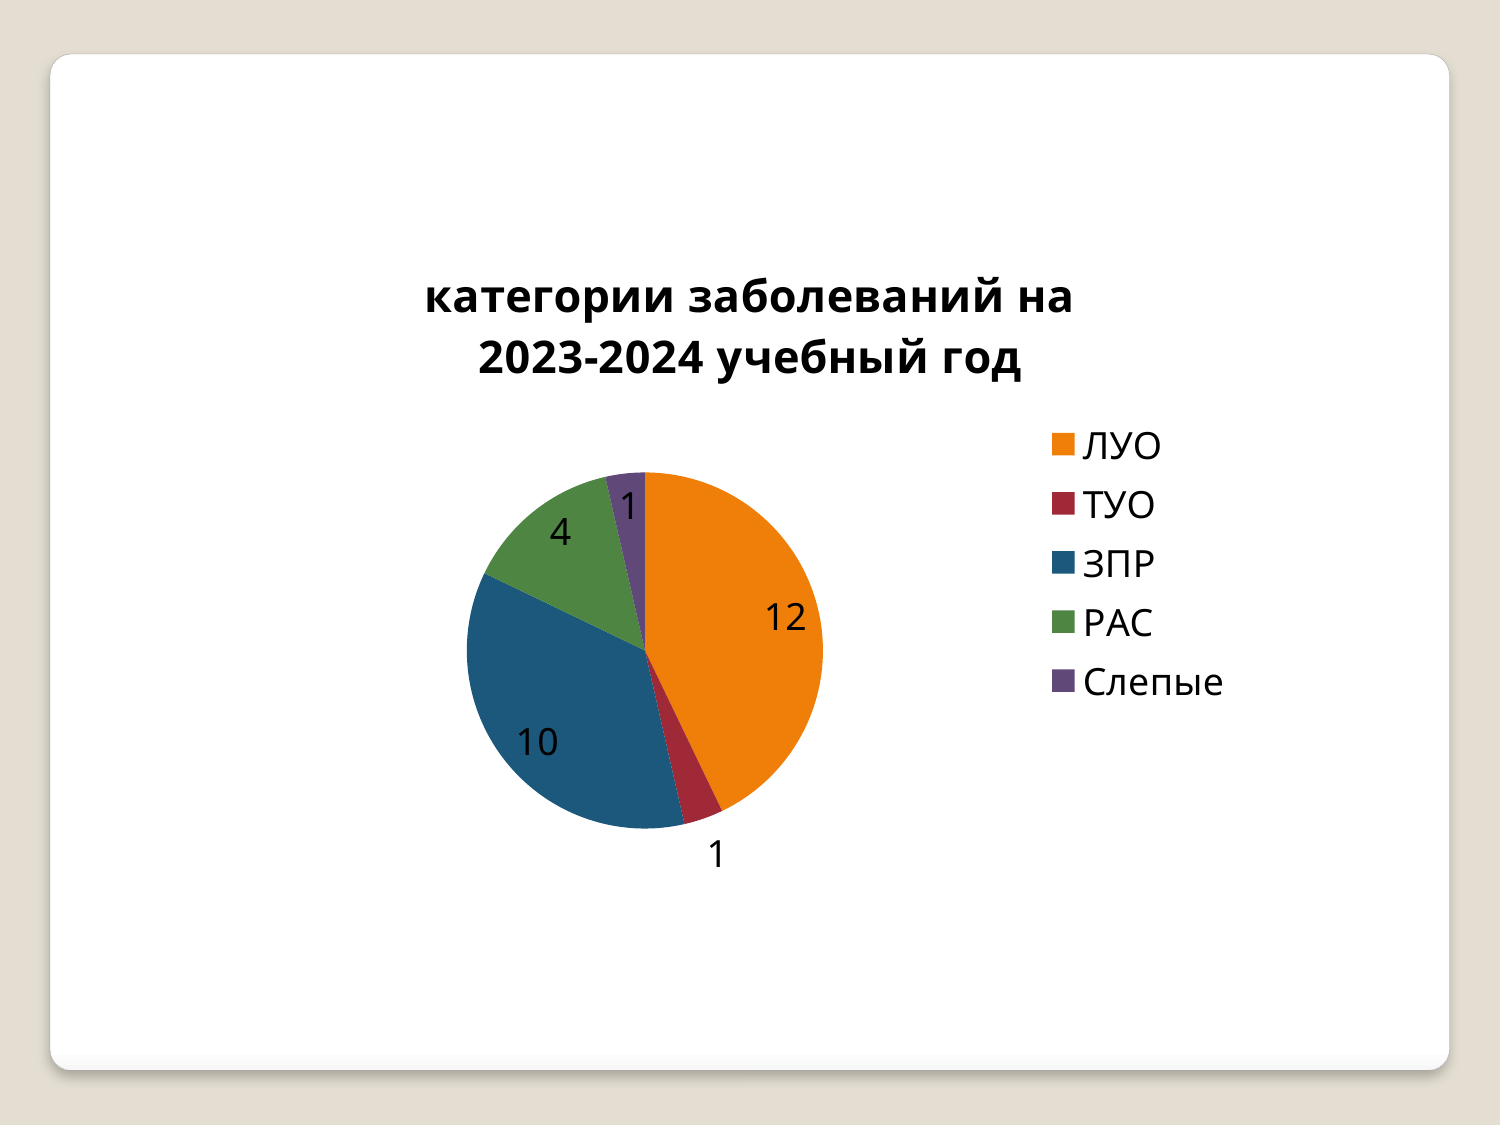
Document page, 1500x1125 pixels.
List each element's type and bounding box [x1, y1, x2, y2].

chart [249, 228, 1251, 897]
